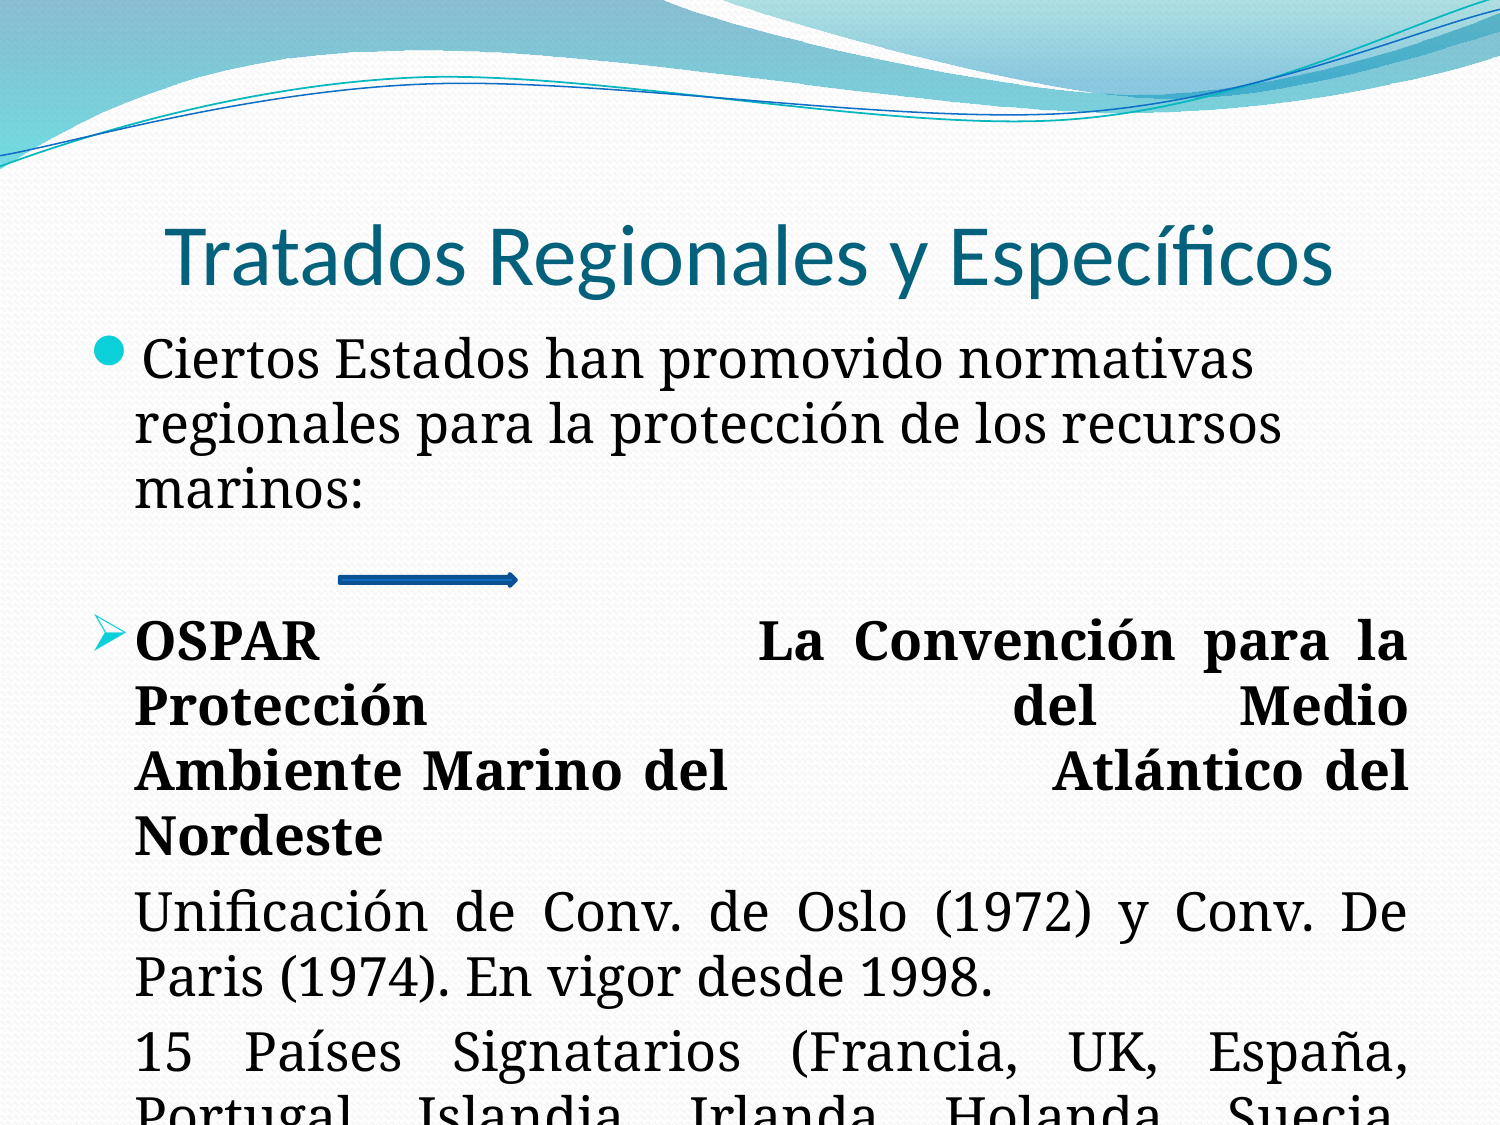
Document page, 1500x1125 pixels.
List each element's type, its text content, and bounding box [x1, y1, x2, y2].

title Tratados Regionales y Específicos [75, 115, 1425, 303]
list Ciertos Estados han promovido normativas regionales para la protección de los recursos marinos: OSPAR La Convención para la Protección del Medio Ambiente Marino del Atlántico del Nordeste Unificación de Conv. de Oslo (1972) y Conv. De Paris (1974). En vigor desde 1998. 15 Países Signatarios (Francia, UK, España, Portugal, Islandia, Irlanda, Holanda, Suecia, Alemania, etc.) [75, 317, 1425, 1038]
text_box [337, 572, 518, 588]
